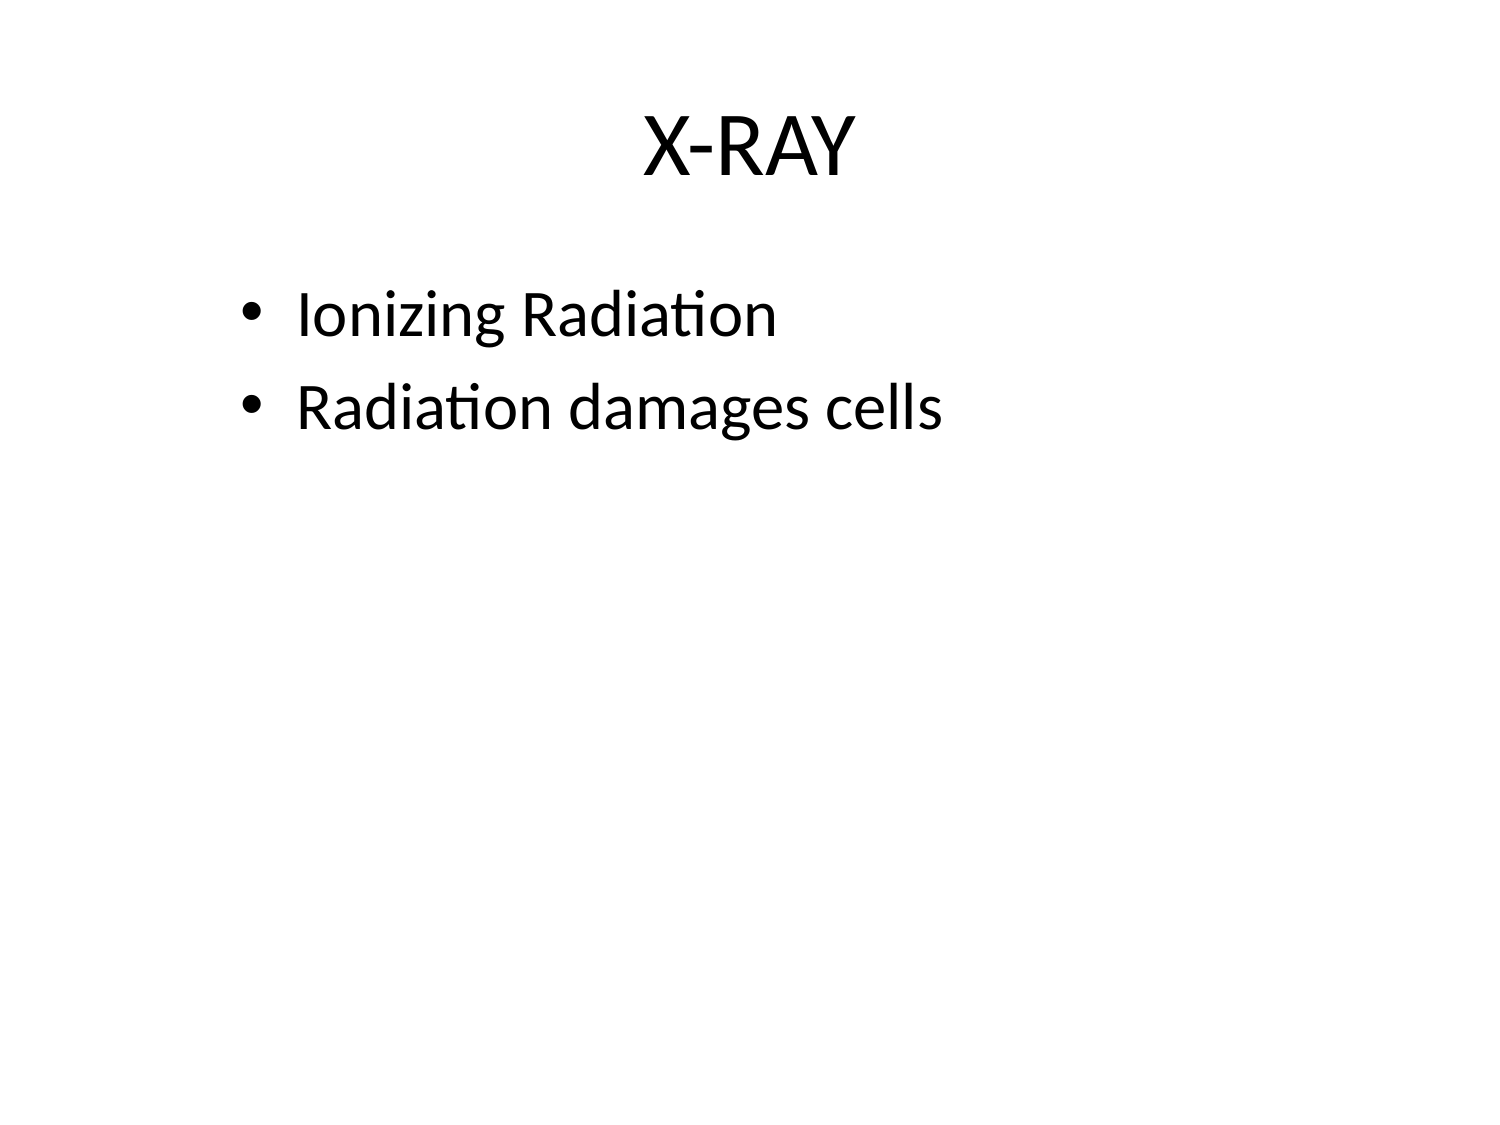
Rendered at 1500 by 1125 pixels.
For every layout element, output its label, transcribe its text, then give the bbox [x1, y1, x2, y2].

list Ionizing Radiation Radiation damages cells [225, 262, 1438, 700]
title X-RAY [75, 45, 1425, 233]
